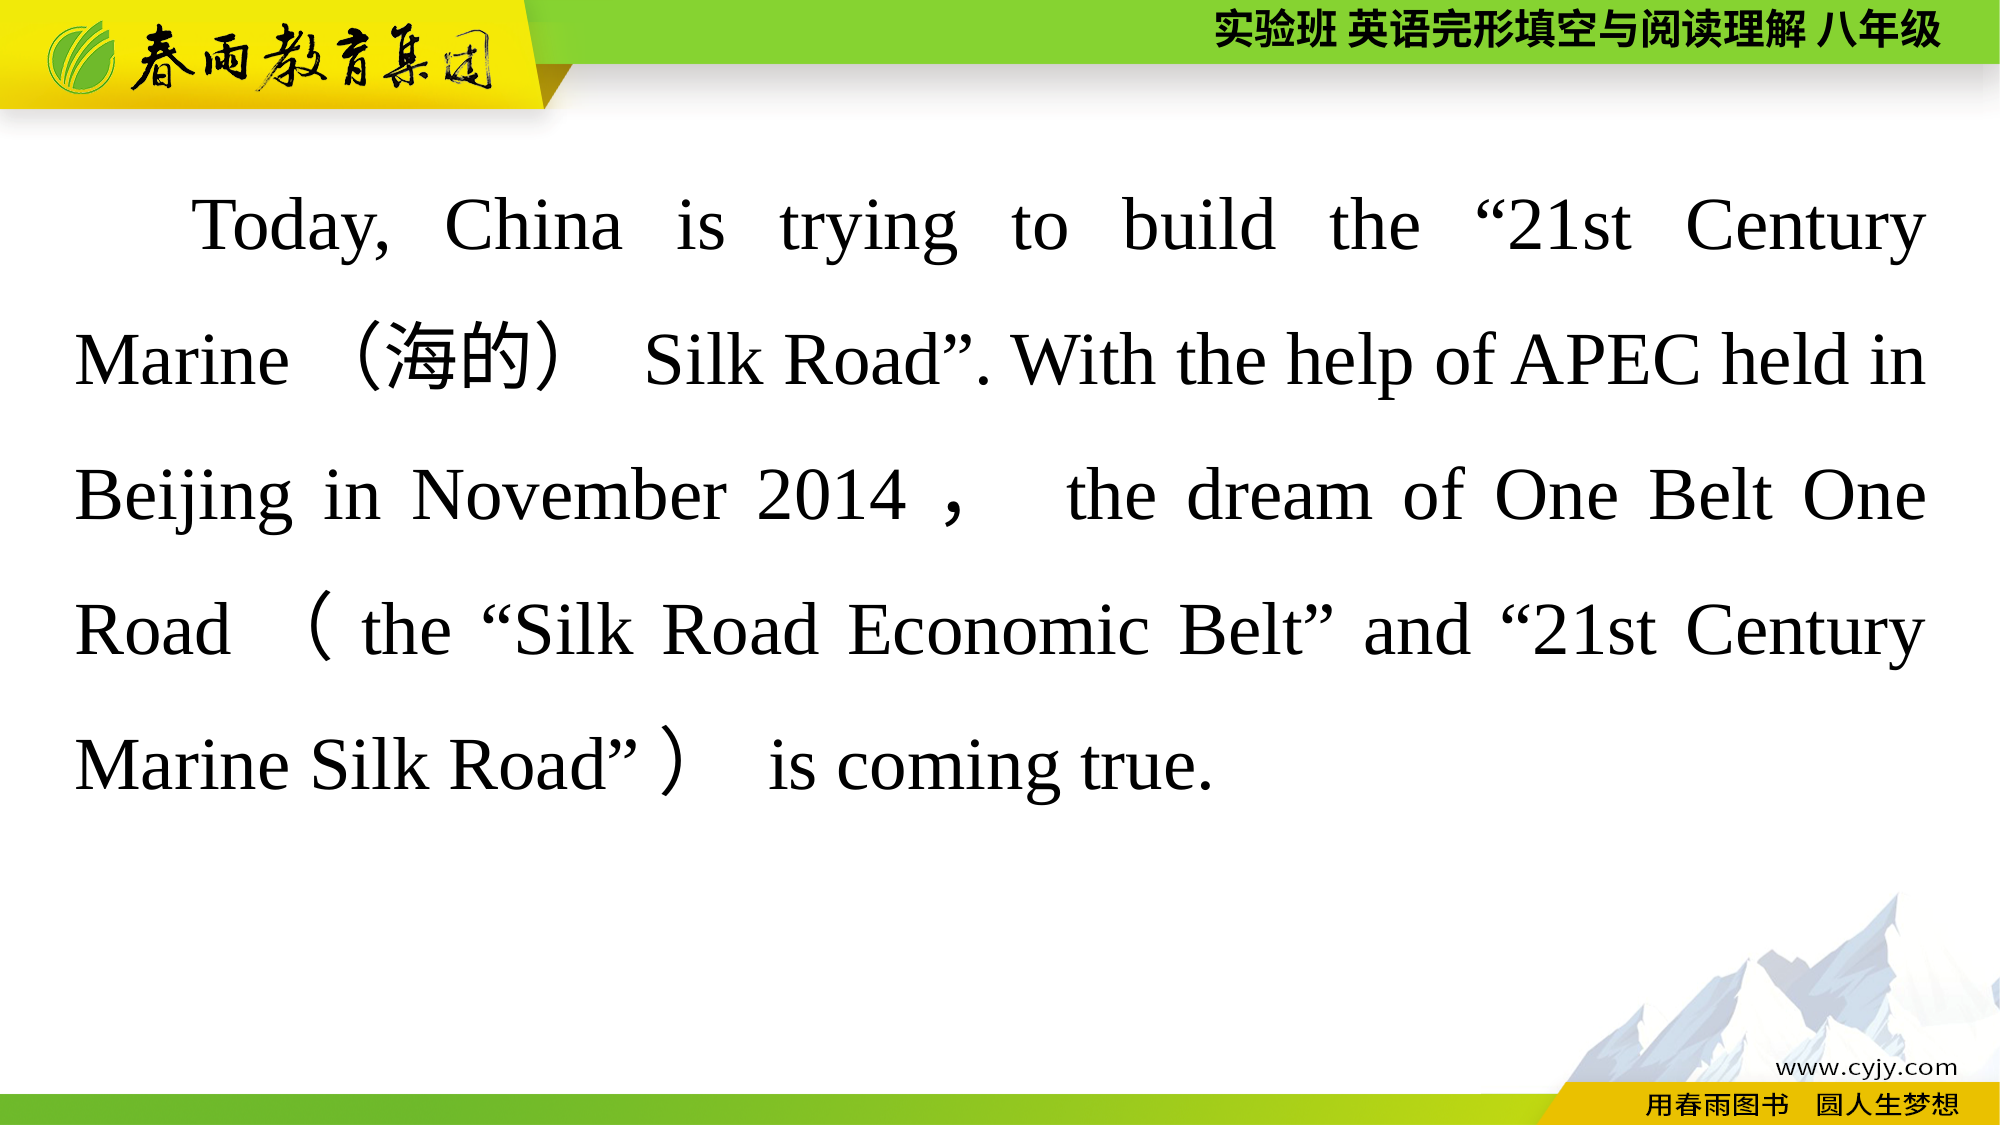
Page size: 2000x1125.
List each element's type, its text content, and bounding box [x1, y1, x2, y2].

picture [0, 0, 2000, 1125]
list Today, China is trying to build the “21st Century Marine（海的） Silk Road”. With the help of APEC held in Beijing in November 2014， the dream of One Belt One Road（the “Silk Road Economic Belt” and “21st Century Marine Silk Road”） is coming true. [59, 122, 1944, 802]
